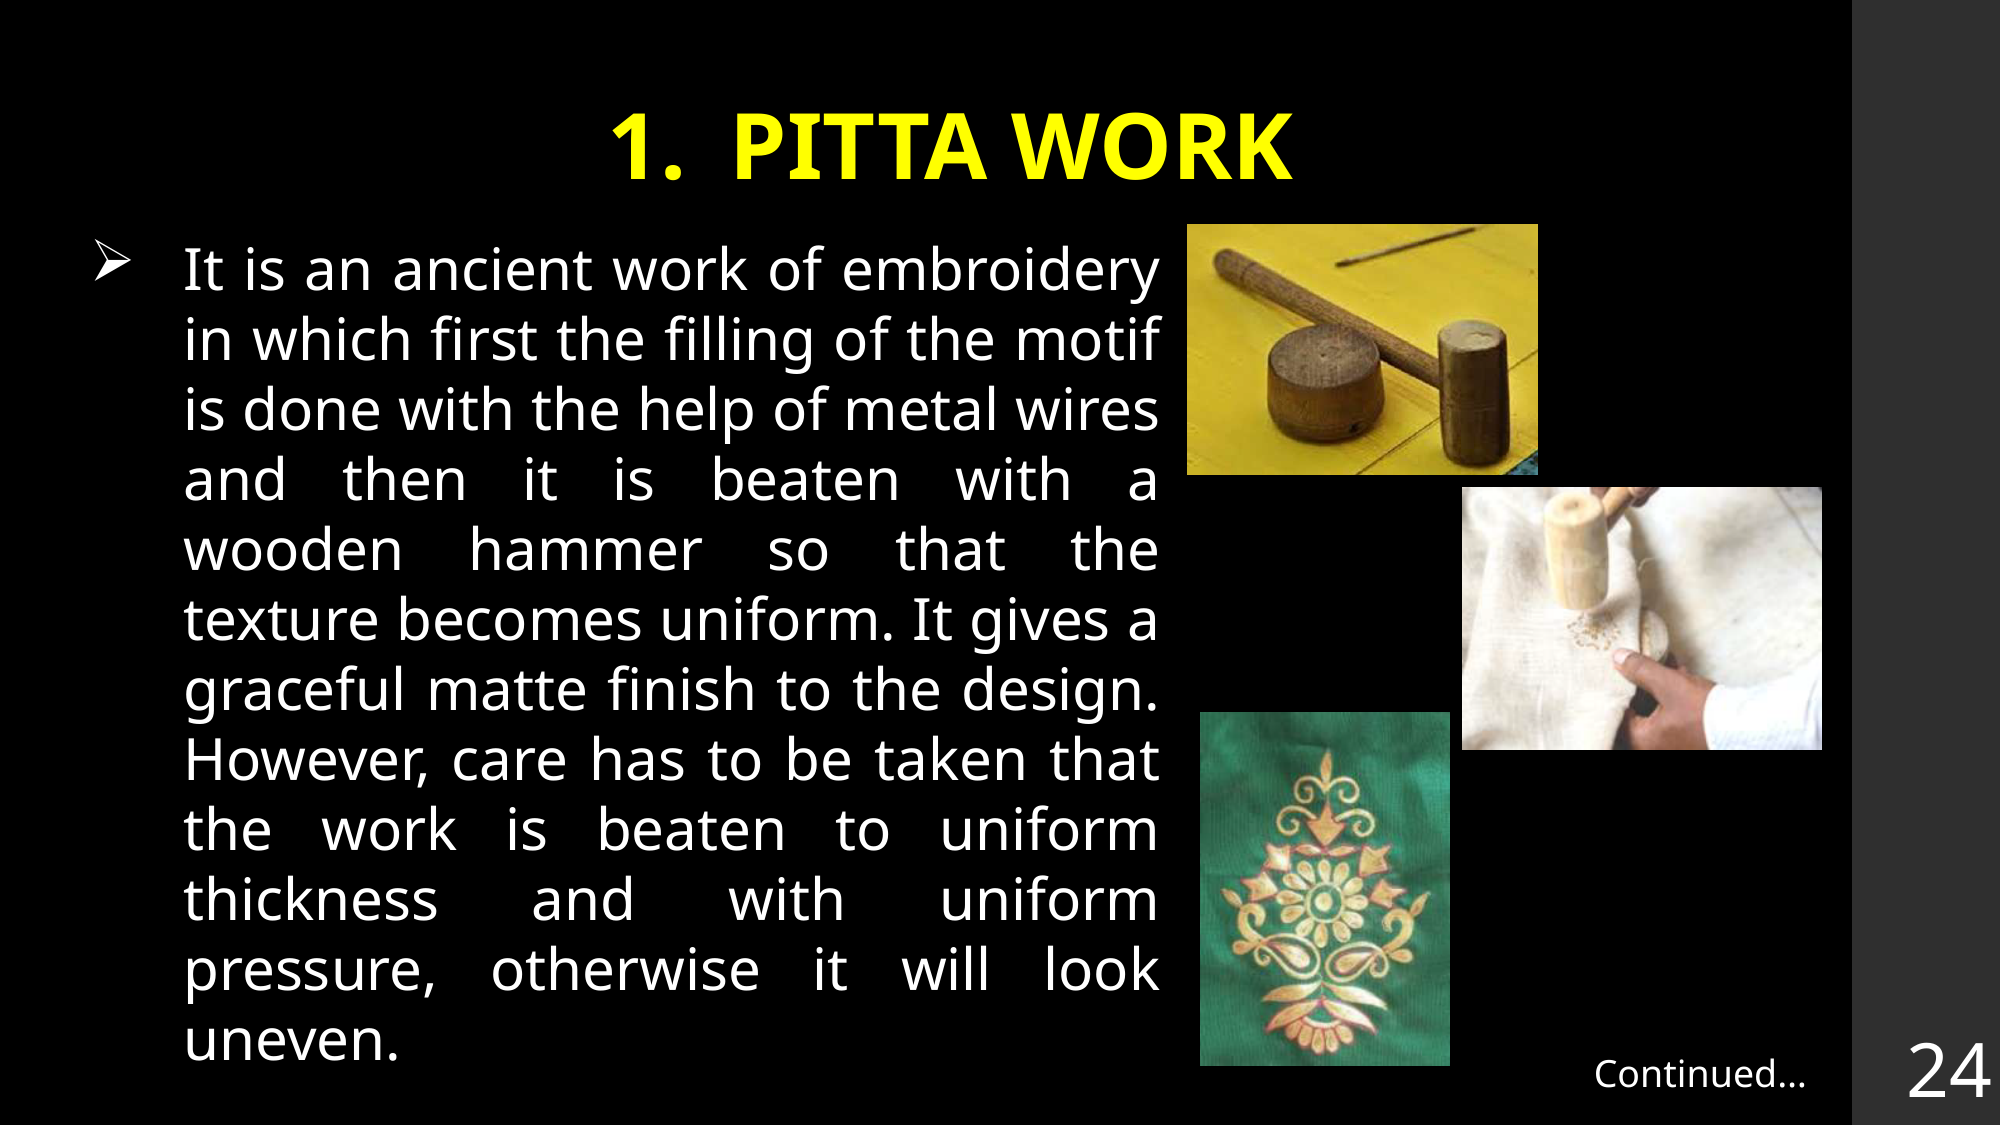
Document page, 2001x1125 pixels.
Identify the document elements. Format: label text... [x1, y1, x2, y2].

picture [1187, 224, 1538, 476]
picture [1199, 712, 1451, 1067]
text_box Continued… [1578, 1042, 1823, 1103]
text_box PITTA WORK [399, 87, 1500, 198]
slide_number 24 [1902, 1022, 2000, 1125]
text_box It is an ancient work of embroidery in which first the filling of the motif is done with the help of metal wires and then it is beaten with a wooden hammer so that the texture becomes uniform. It gives a graceful matte finish to the design. However, care has to be taken that the work is beaten to uniform thickness and with uniform pressure, otherwise it will look uneven. [75, 224, 1175, 1080]
picture [1462, 487, 1822, 751]
